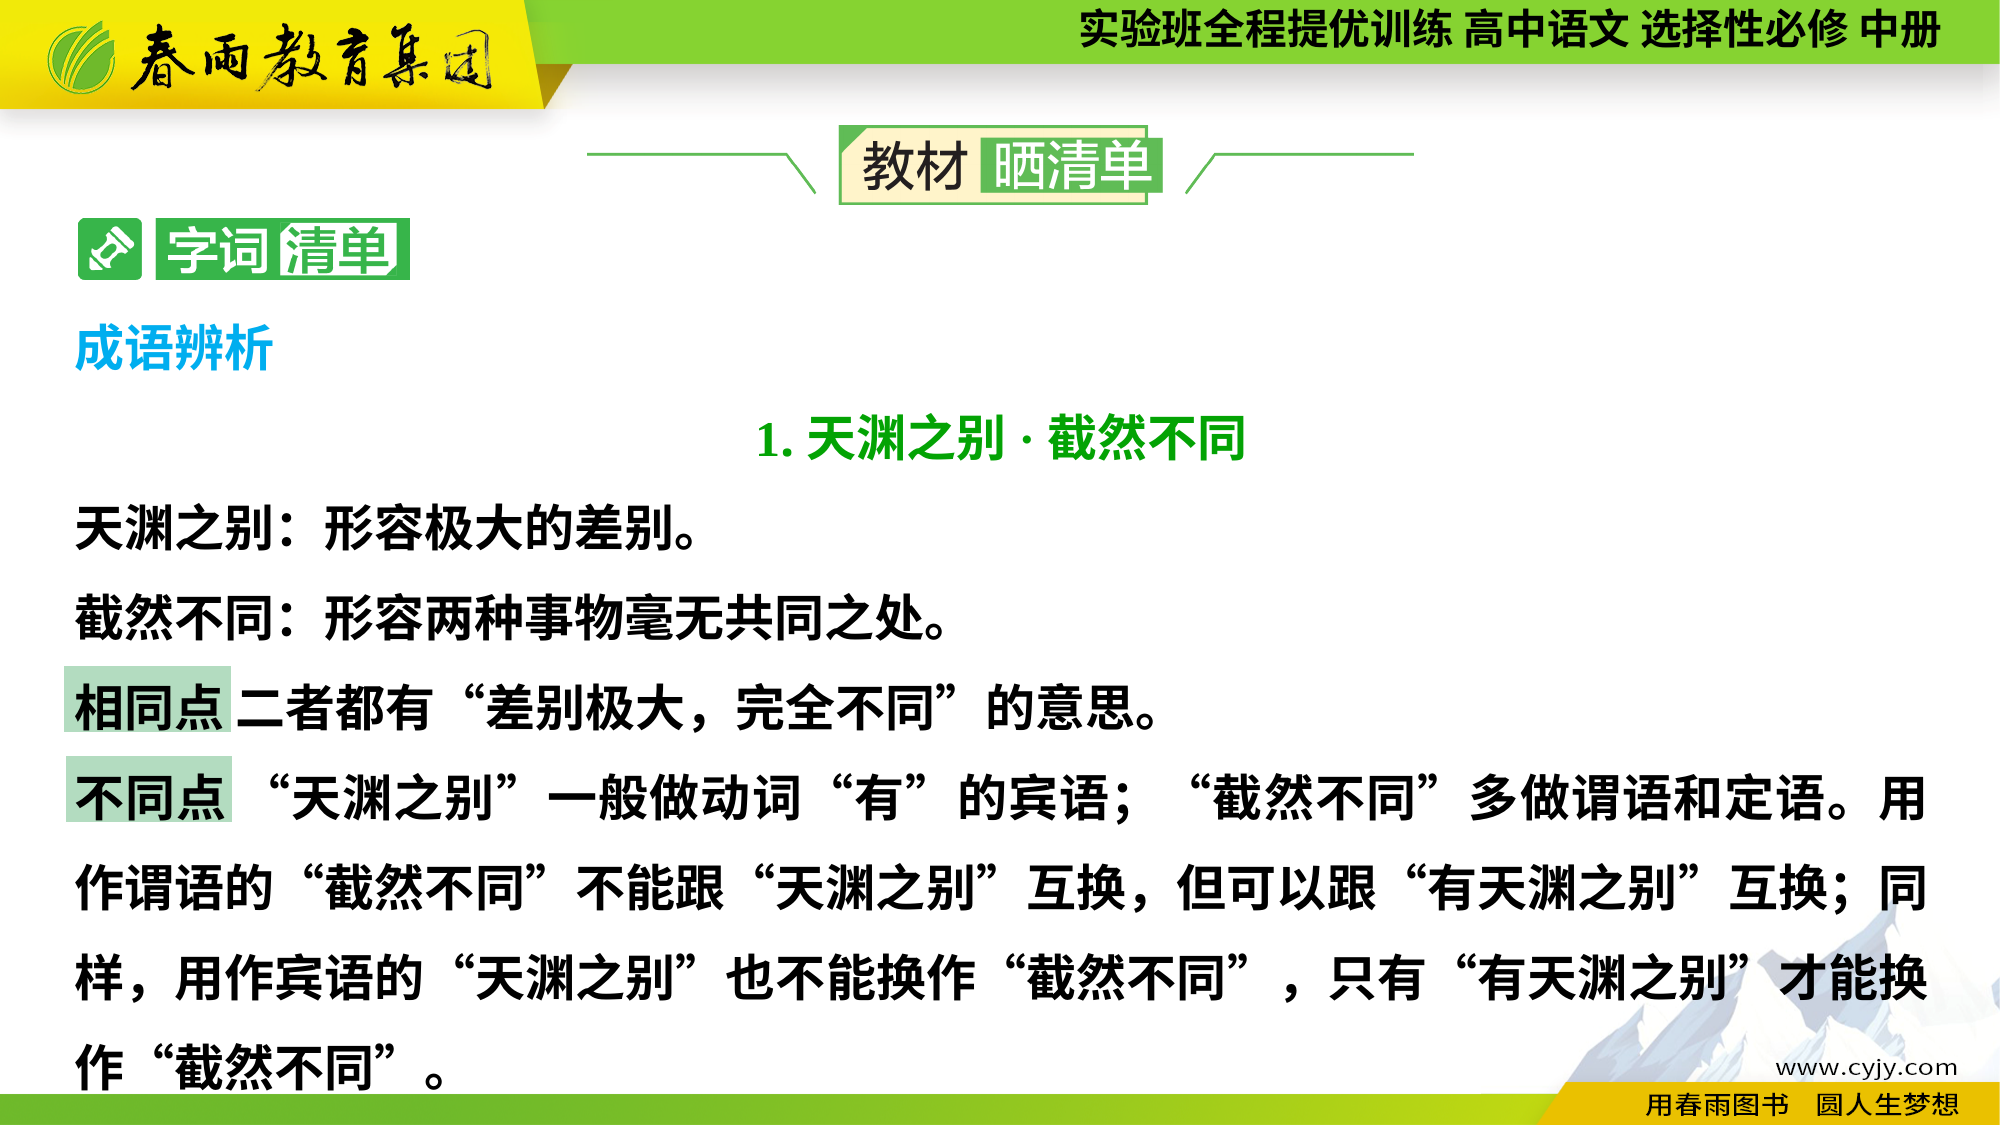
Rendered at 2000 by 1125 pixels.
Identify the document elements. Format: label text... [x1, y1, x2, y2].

picture [0, 0, 2000, 1125]
list 成语辨析 1.天渊之别·截然不同 天渊之别：形容极大的差别。 截然不同：形容两种事物毫无共同之处。 相同点 二者都有“差别极大，完全不同”的意思。 不同点 “天渊之别”一般做动词“有”的宾语；“截然不同”多做谓语和定语。用作谓语的“截然不同”不能跟“天渊之别”互换，但可以跟“有天渊之别”互换；同样，用作宾语的“天渊之别”也不能换作“截然不同”，只有“有天渊之别”才能换作“截然不同”。 [59, 278, 1944, 1112]
